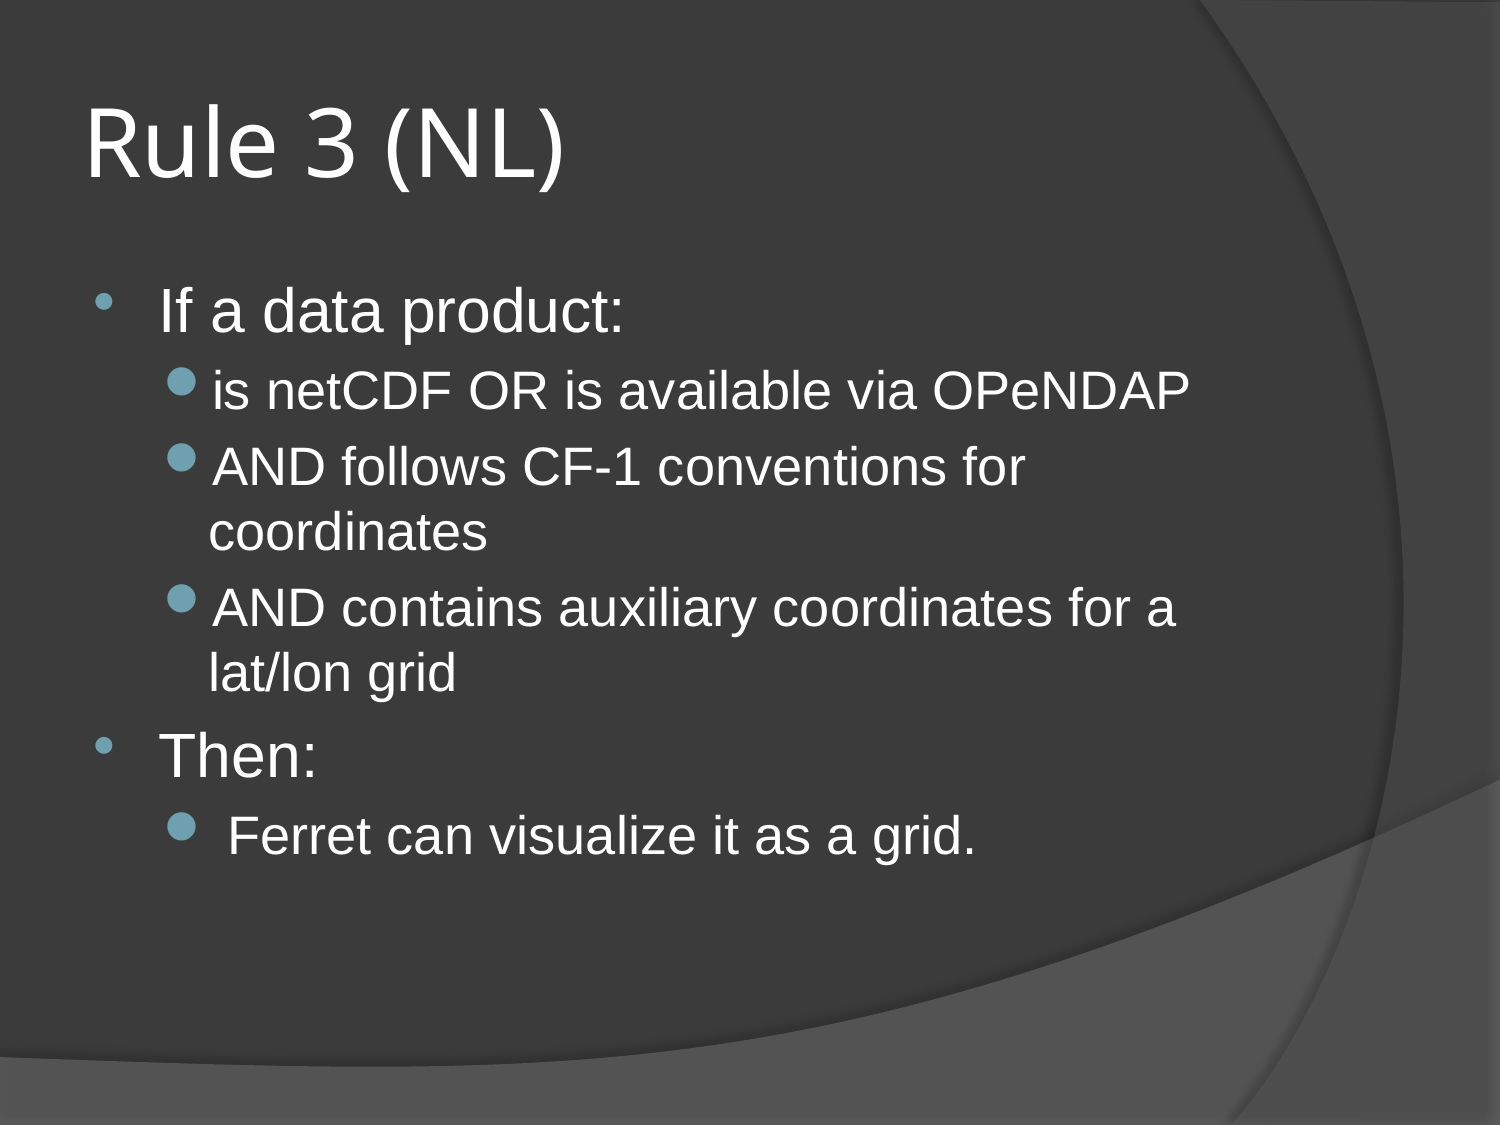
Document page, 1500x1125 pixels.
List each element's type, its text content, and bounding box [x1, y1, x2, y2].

list If a data product: is netCDF OR is available via OPeNDAP AND follows CF-1 conventions for coordinates AND contains auxiliary coordinates for a lat/lon grid Then: Ferret can visualize it as a grid. [75, 262, 1300, 1005]
title Rule 3 (NL) [75, 45, 1300, 233]
